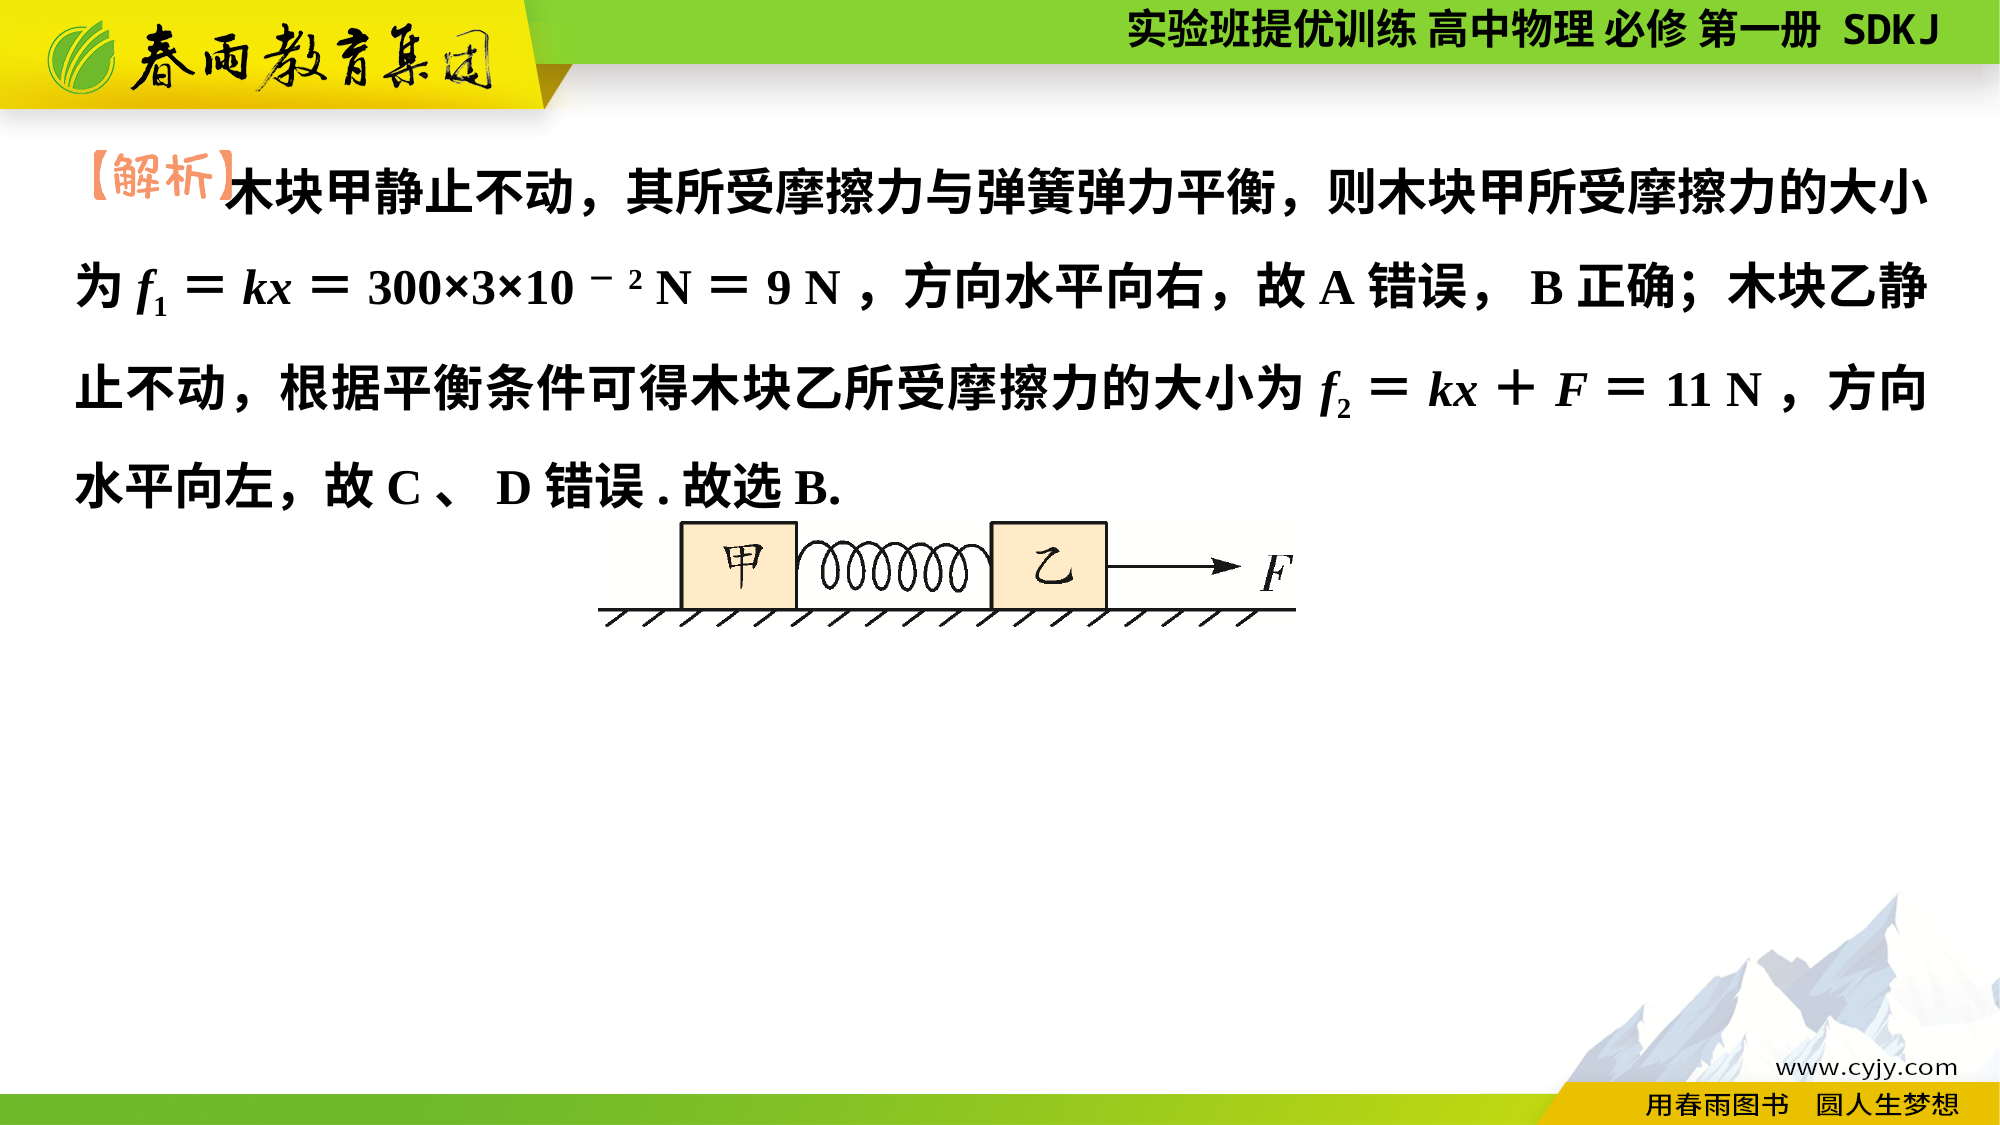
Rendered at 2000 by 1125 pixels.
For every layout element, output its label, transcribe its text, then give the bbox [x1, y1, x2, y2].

list 木块甲静止不动，其所受摩擦力与弹簧弹力平衡，则木块甲所受摩擦力的大小为f1＝kx＝300×3×10－2 N＝9 N，方向水平向右，故A错误，B正确；木块乙静止不动，根据平衡条件可得木块乙所受摩擦力的大小为f2＝kx＋F＝11 N，方向水平向左，故C、D错误.故选B. [59, 122, 1944, 490]
picture [0, 0, 2000, 1125]
